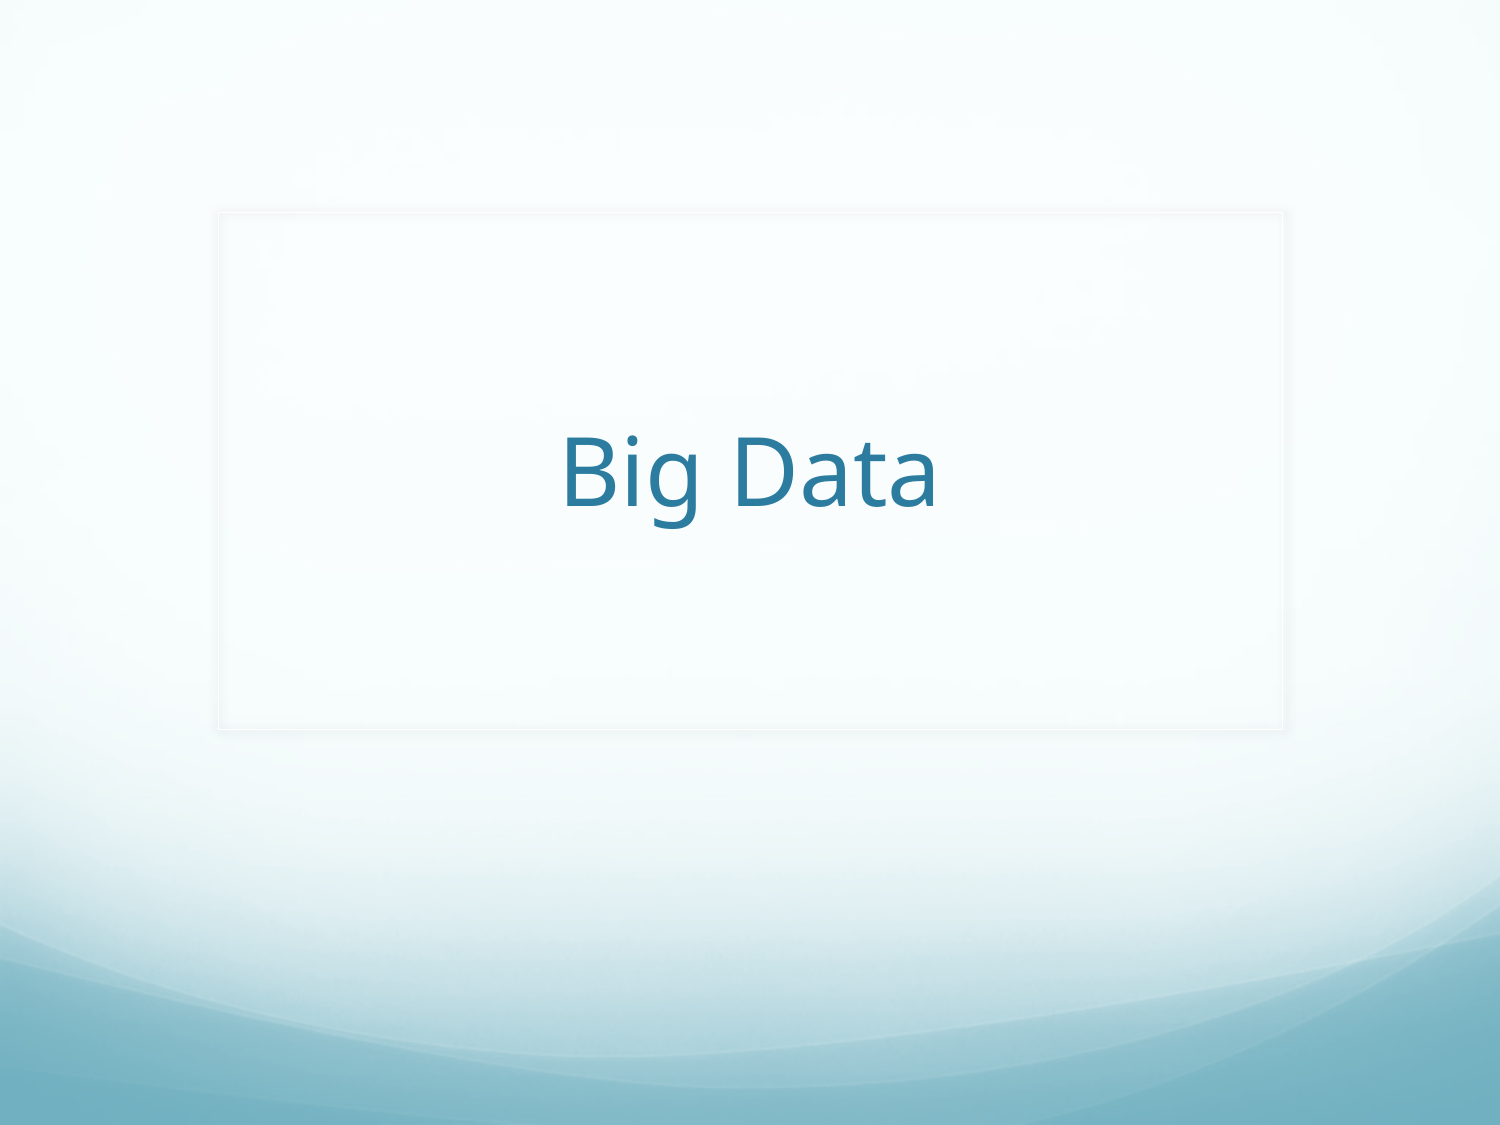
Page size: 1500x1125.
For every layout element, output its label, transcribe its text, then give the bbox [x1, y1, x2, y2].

title Big Data [217, 249, 1283, 533]
